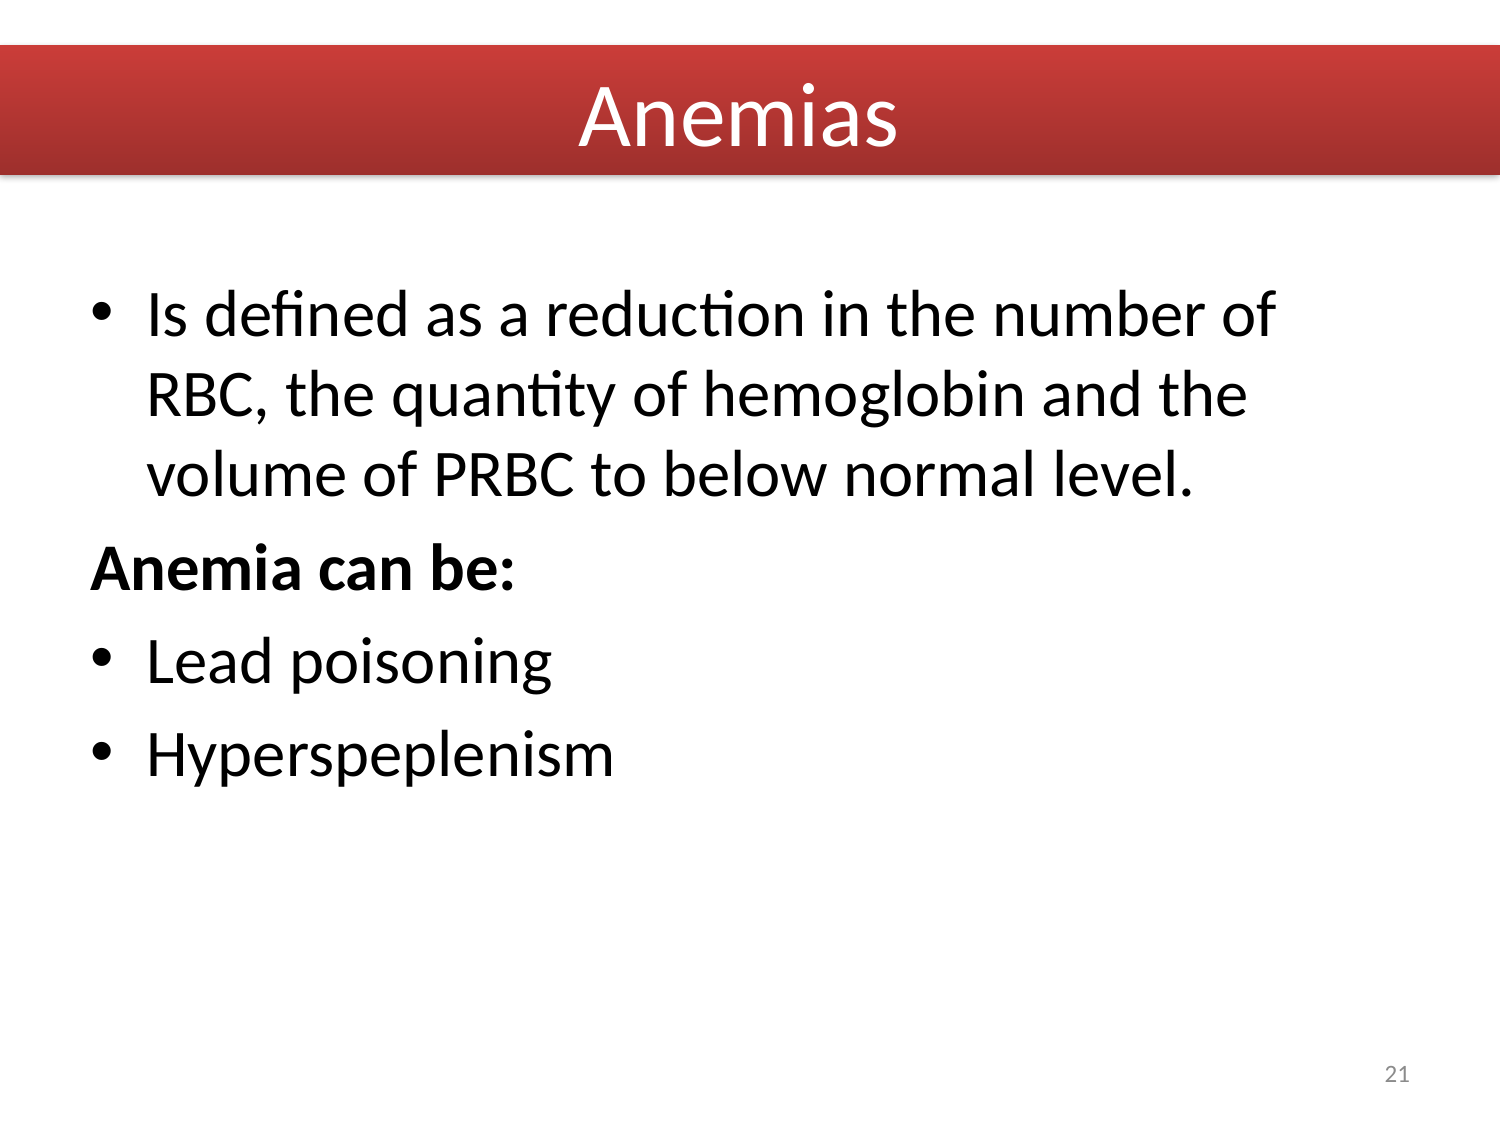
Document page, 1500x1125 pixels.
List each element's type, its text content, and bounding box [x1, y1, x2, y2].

list Is defined as a reduction in the number of RBC, the quantity of hemoglobin and the volume of PRBC to below normal level. Anemia can be: Lead poisoning Hyperspeplenism [75, 262, 1425, 1005]
title Anemias [0, 45, 1500, 175]
slide_number 21 [1074, 1042, 1425, 1103]
